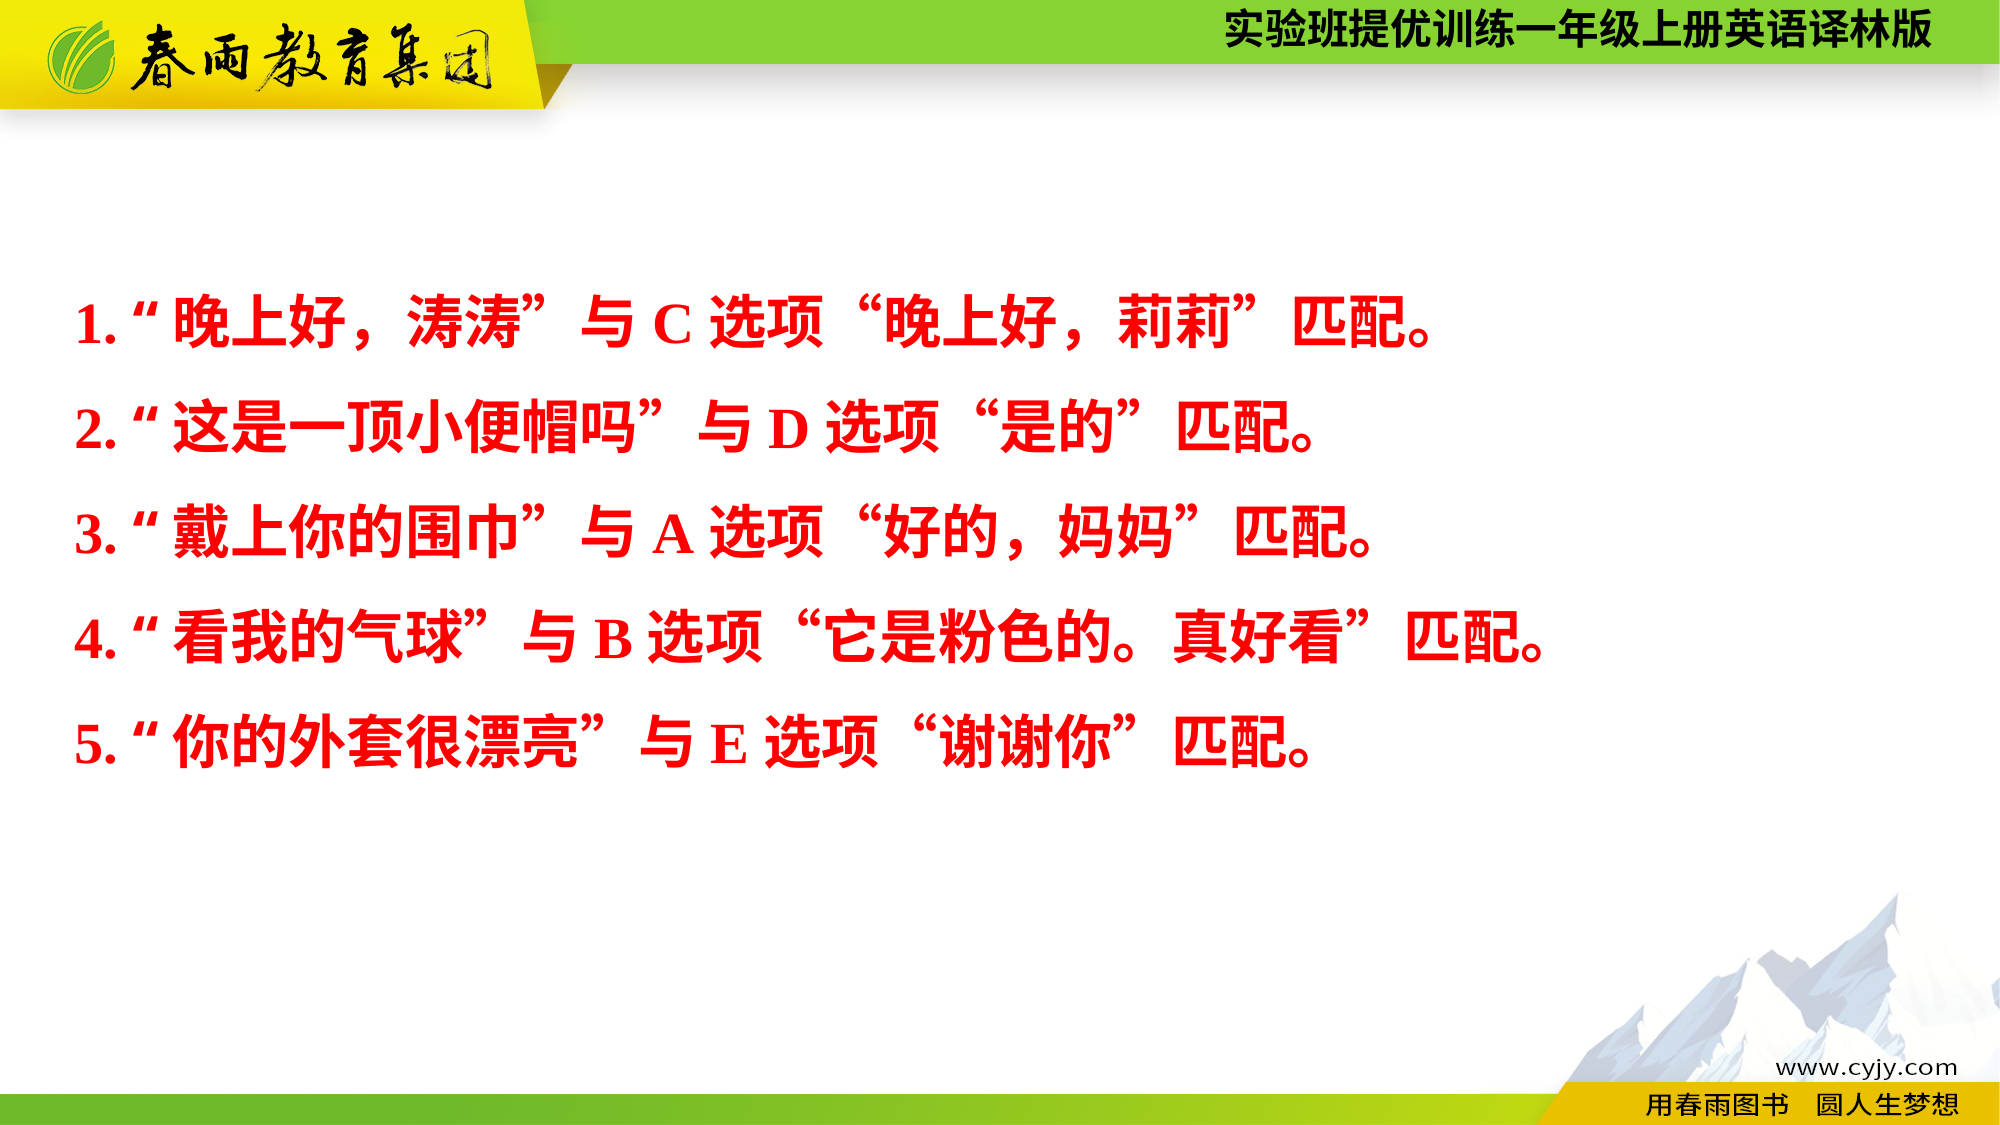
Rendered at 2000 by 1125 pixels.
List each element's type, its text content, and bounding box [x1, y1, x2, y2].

picture [0, 0, 2000, 1125]
list 1. “晚上好，涛涛”与C选项“晚上好，莉莉”匹配。 2. “这是一顶小便帽吗”与D选项“是的”匹配。 3. “戴上你的围巾”与A选项“好的，妈妈”匹配。 4. “看我的气球”与B选项“它是粉色的。真好看”匹配。 5. “你的外套很漂亮”与E选项“谢谢你”匹配。 [59, 243, 1944, 776]
